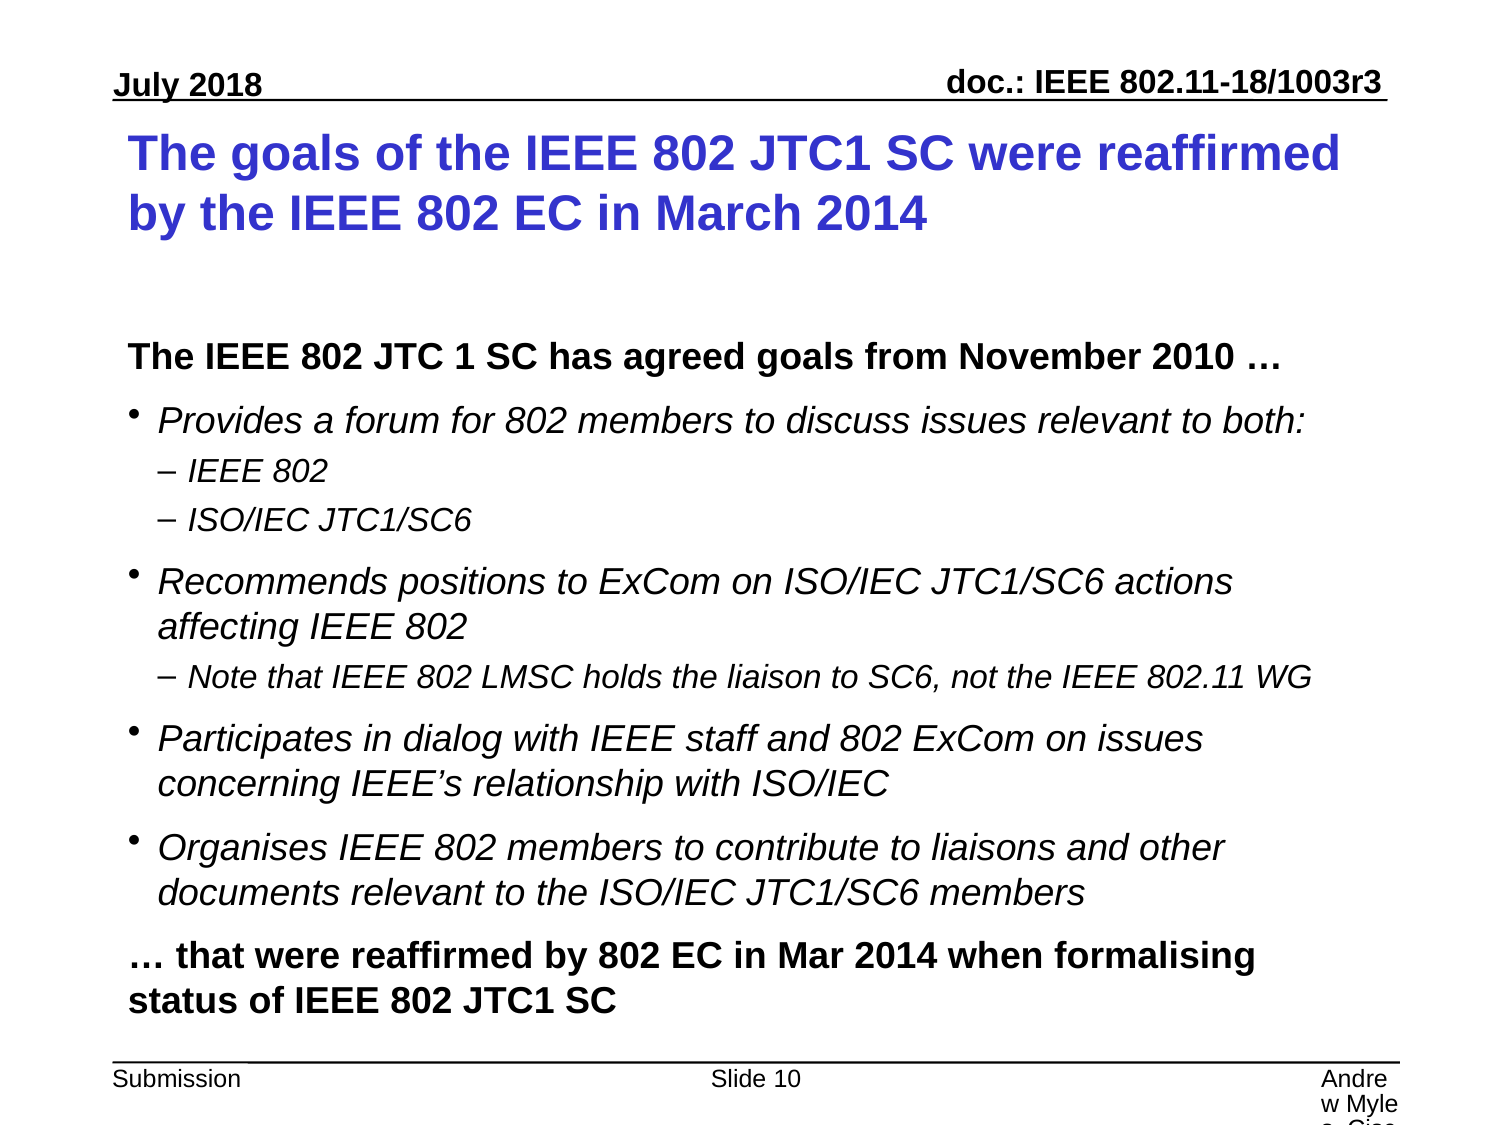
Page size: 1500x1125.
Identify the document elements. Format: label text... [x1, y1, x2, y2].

slide_number Slide 10 [709, 1061, 803, 1093]
list The IEEE 802 JTC 1 SC has agreed goals from November 2010 … Provides a forum for 802 members to discuss issues relevant to both: IEEE 802 ISO/IEC JTC1/SC6 Recommends positions to ExCom on ISO/IEC JTC1/SC6 actions affecting IEEE 802 Note that IEEE 802 LMSC holds the liaison to SC6, not the IEEE 802.11 WG Participates in dialog with IEEE staff and 802 ExCom on issues concerning IEEE’s relationship with ISO/IEC Organises IEEE 802 members to contribute to liaisons and other documents relevant to the ISO/IEC JTC1/SC6 members … that were reaffirmed by 802 EC in Mar 2014 when formalising status of IEEE 802 JTC1 SC [112, 324, 1388, 1000]
footer Andrew Myles, Cisco [1320, 1061, 1402, 1093]
title The goals of the IEEE 802 JTC1 SC were reaffirmed by the IEEE 802 EC in March 2014 [112, 112, 1388, 288]
